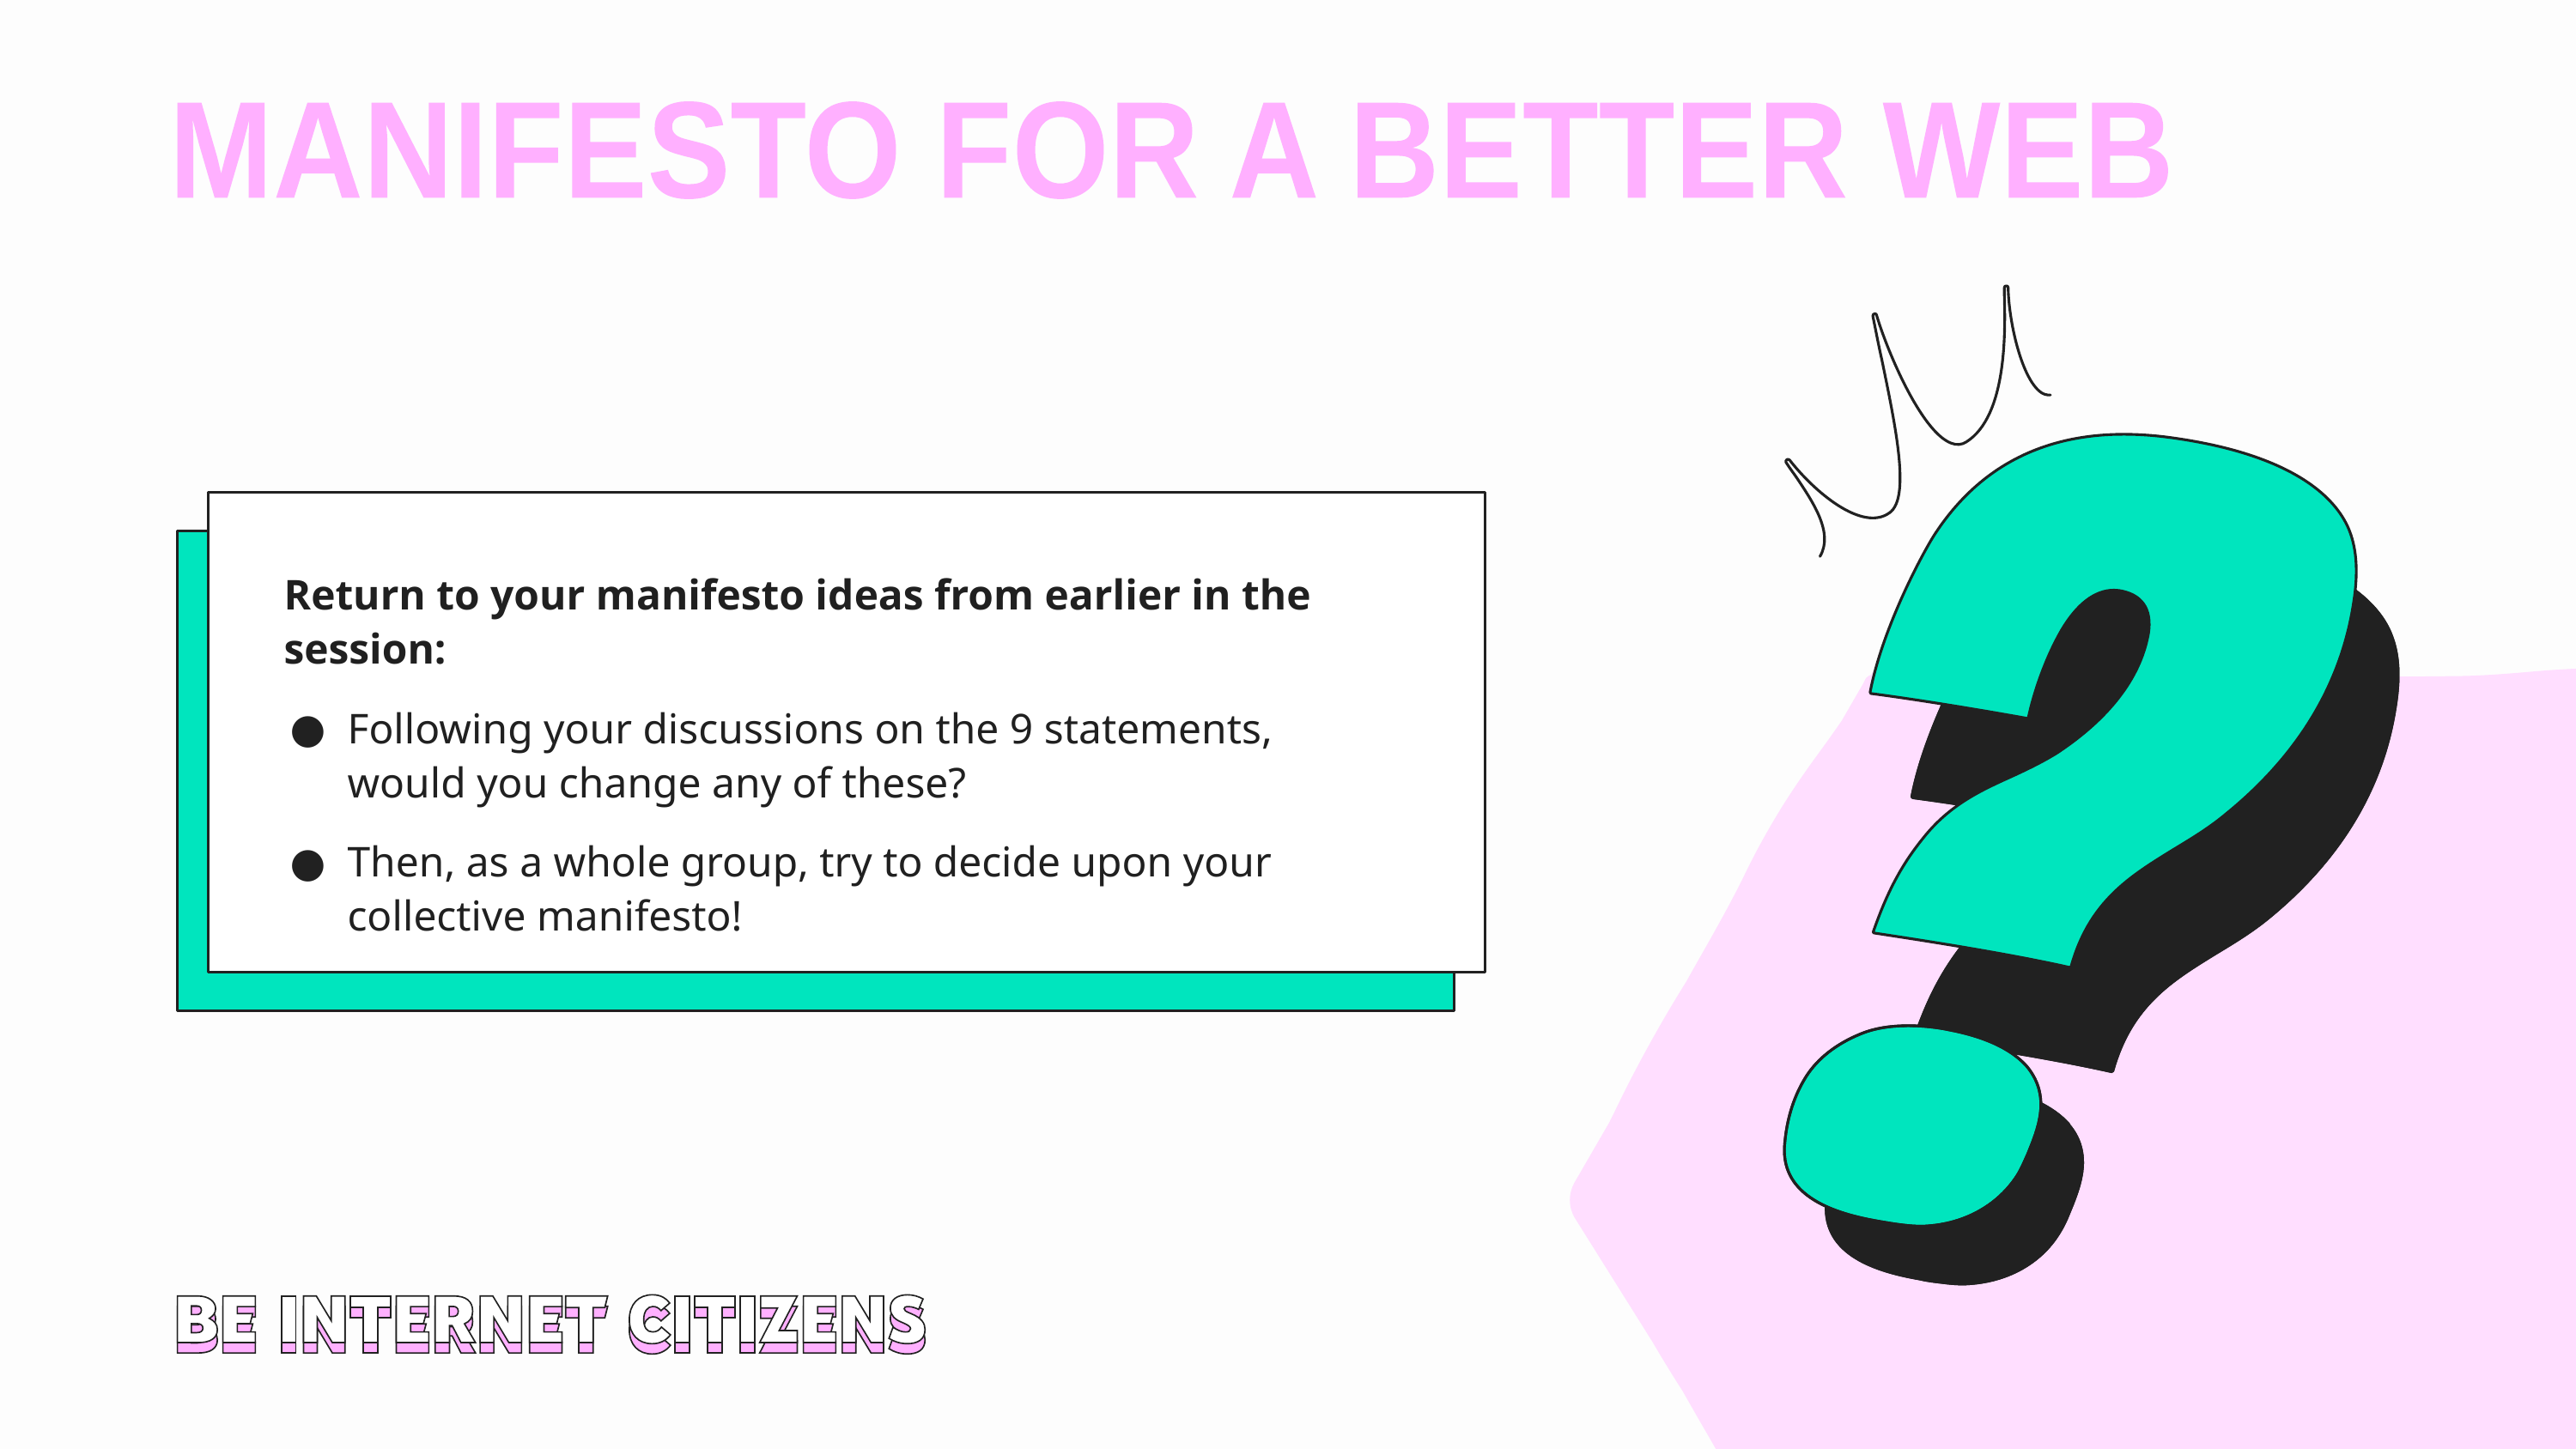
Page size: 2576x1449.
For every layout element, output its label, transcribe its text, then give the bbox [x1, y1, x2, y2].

text_box [177, 530, 1455, 1011]
text_box [208, 492, 1485, 973]
text_box Return to your manifesto ideas from earlier in the session: Following your discussions on the 9 statements, would you change any of these? Then, as a whole group, try to decide upon your collective manifesto! [270, 550, 1388, 953]
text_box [1778, 285, 2401, 1285]
text_box [1570, 668, 2576, 1449]
